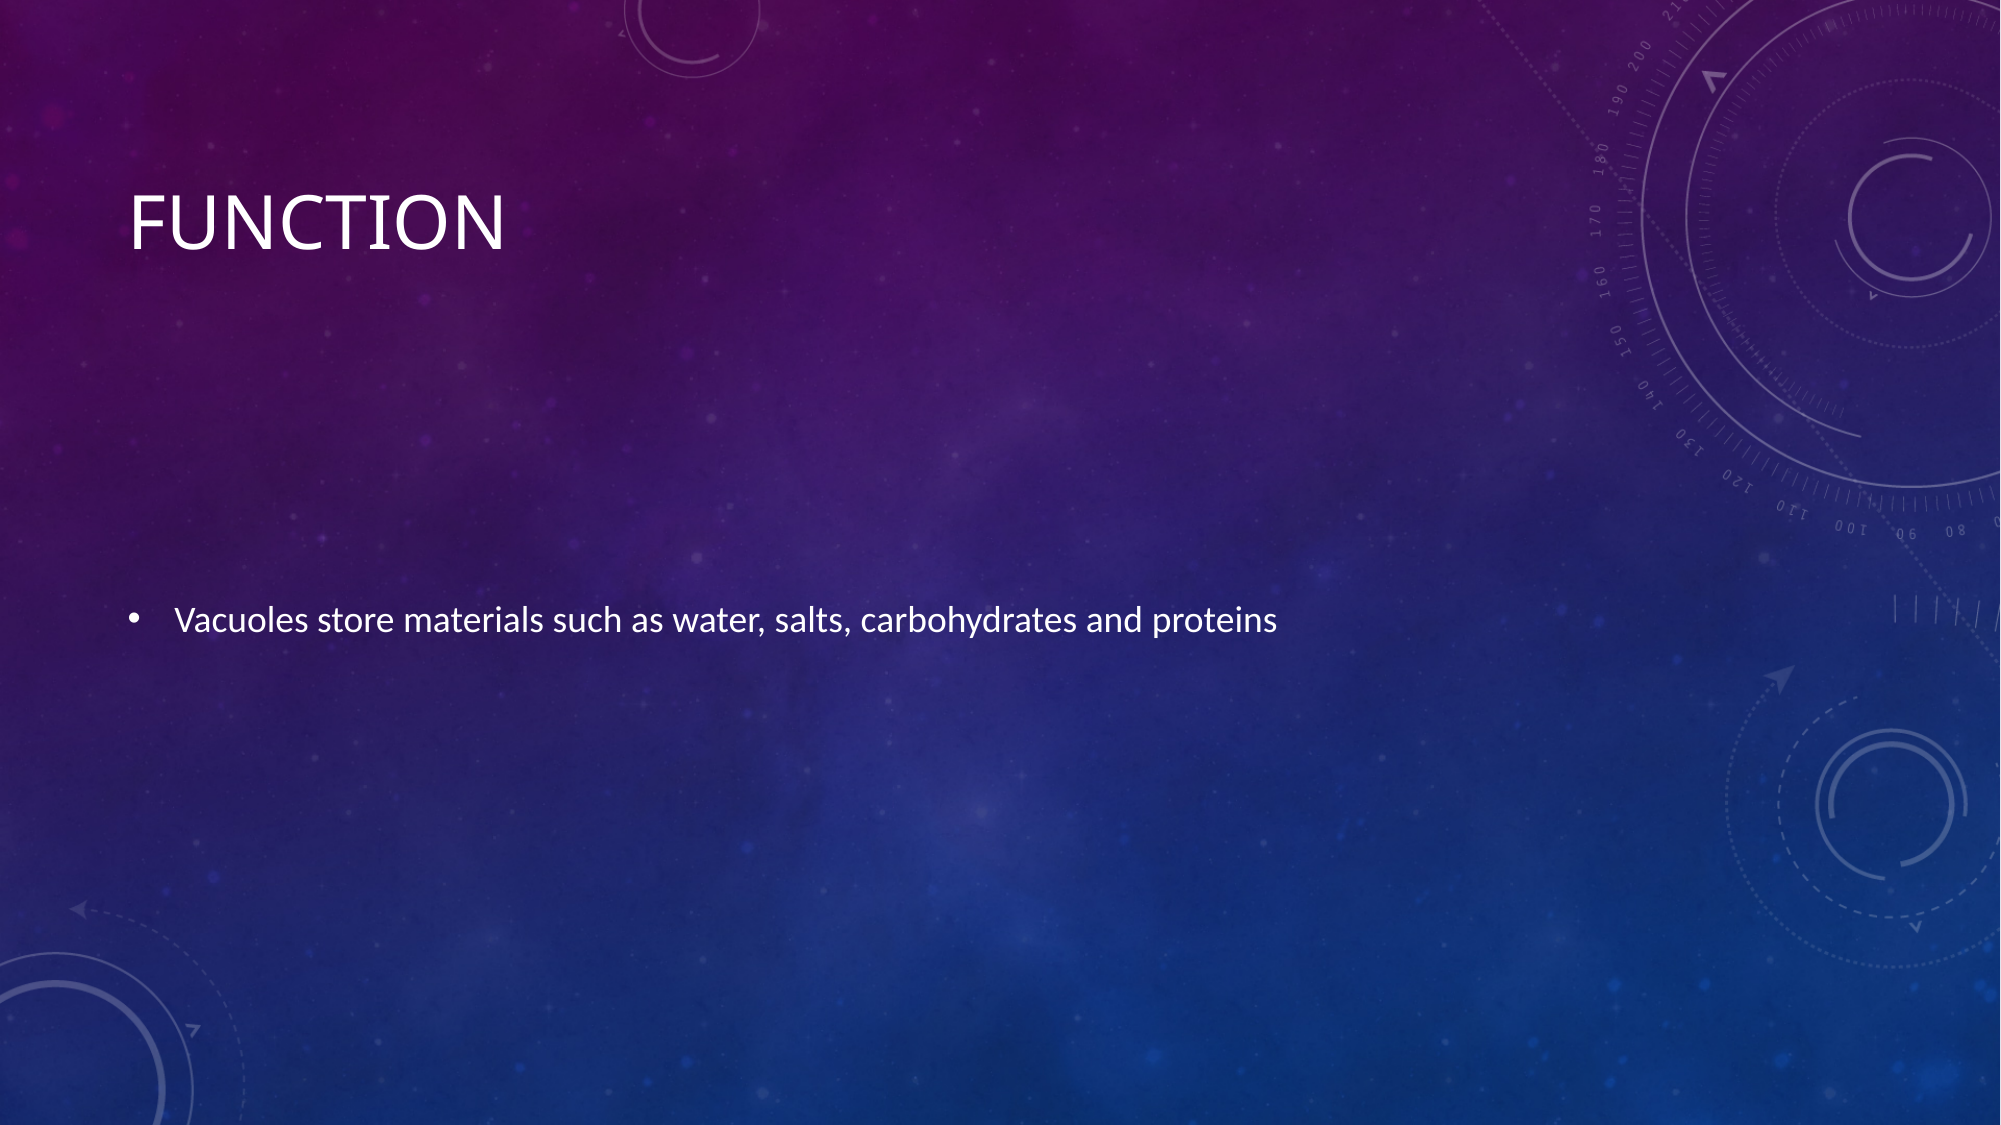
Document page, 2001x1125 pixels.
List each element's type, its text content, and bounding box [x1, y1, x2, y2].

title Function [112, 99, 1775, 339]
list Vacuoles store materials such as water, salts, carbohydrates and proteins [112, 351, 1775, 950]
picture [0, 0, 2001, 1125]
